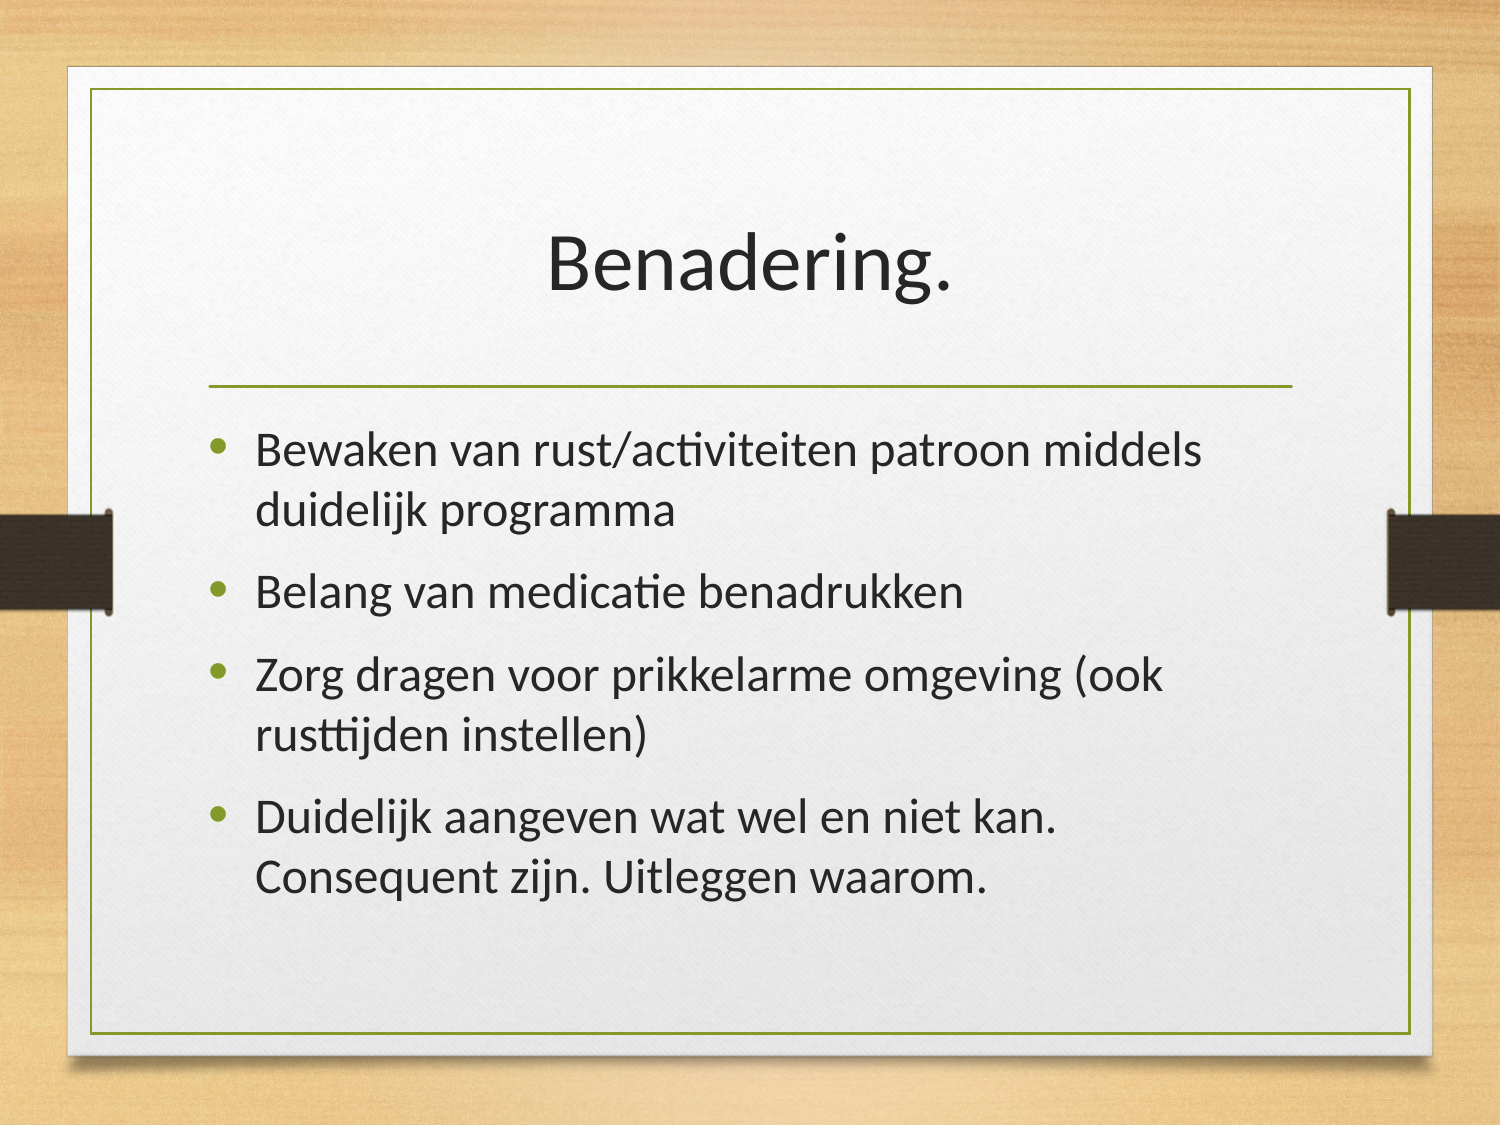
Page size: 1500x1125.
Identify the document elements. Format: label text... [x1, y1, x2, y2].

title Benadering. [193, 150, 1309, 365]
list Bewaken van rust/activiteiten patroon middels duidelijk programma Belang van medicatie benadrukken Zorg dragen voor prikkelarme omgeving (ook rusttijden instellen) Duidelijk aangeven wat wel en niet kan. Consequent zijn. Uitleggen waarom. [193, 408, 1309, 974]
picture [0, 0, 1500, 1125]
